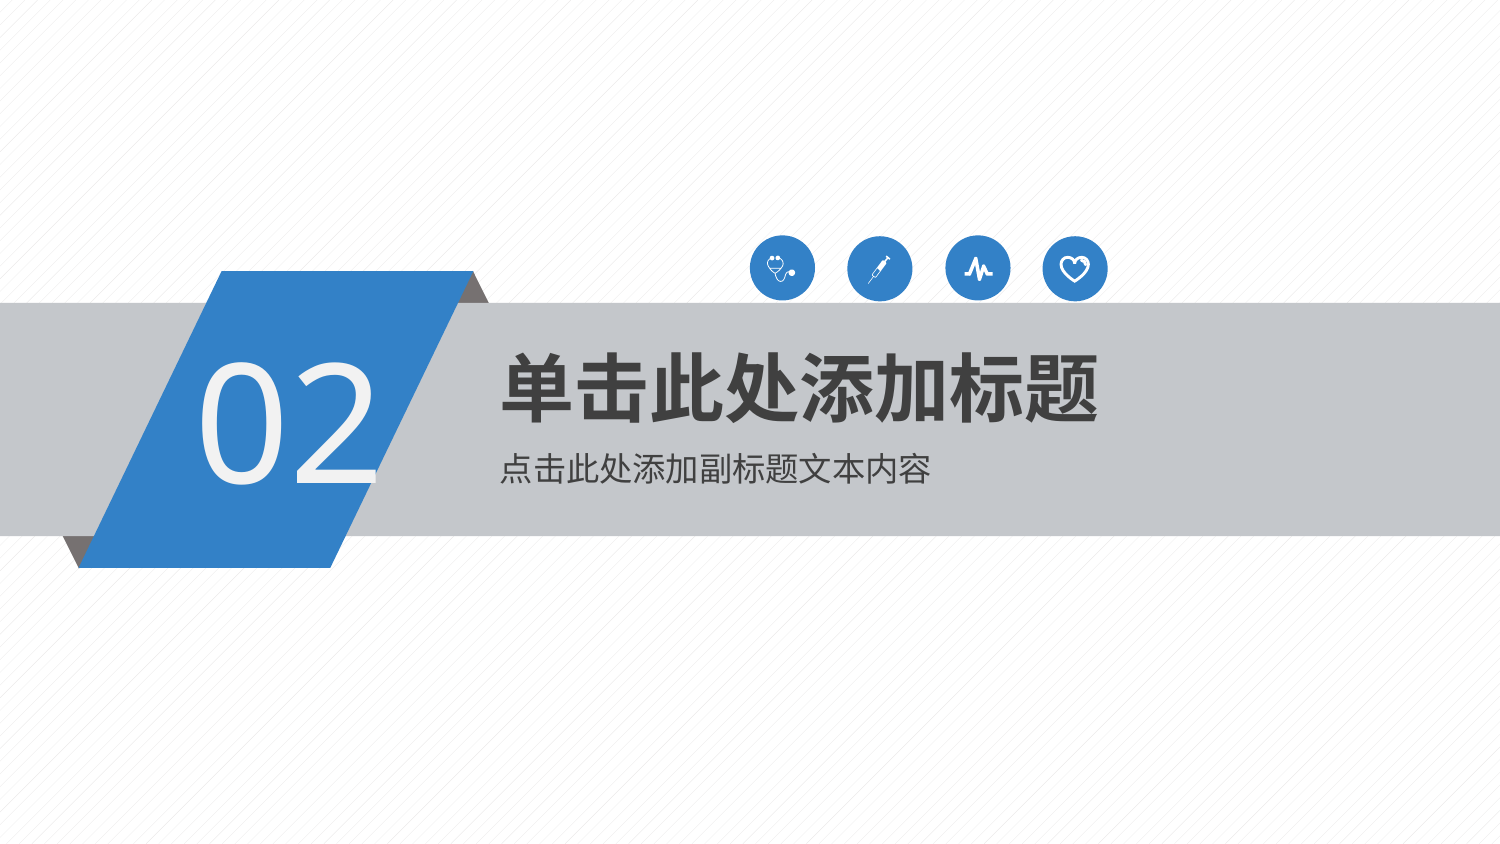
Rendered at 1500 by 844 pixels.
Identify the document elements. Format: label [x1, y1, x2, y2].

text_box [749, 235, 815, 301]
text_box [847, 236, 913, 302]
text_box [1042, 236, 1108, 302]
text_box [945, 235, 1011, 301]
text_box [0, 270, 1500, 569]
